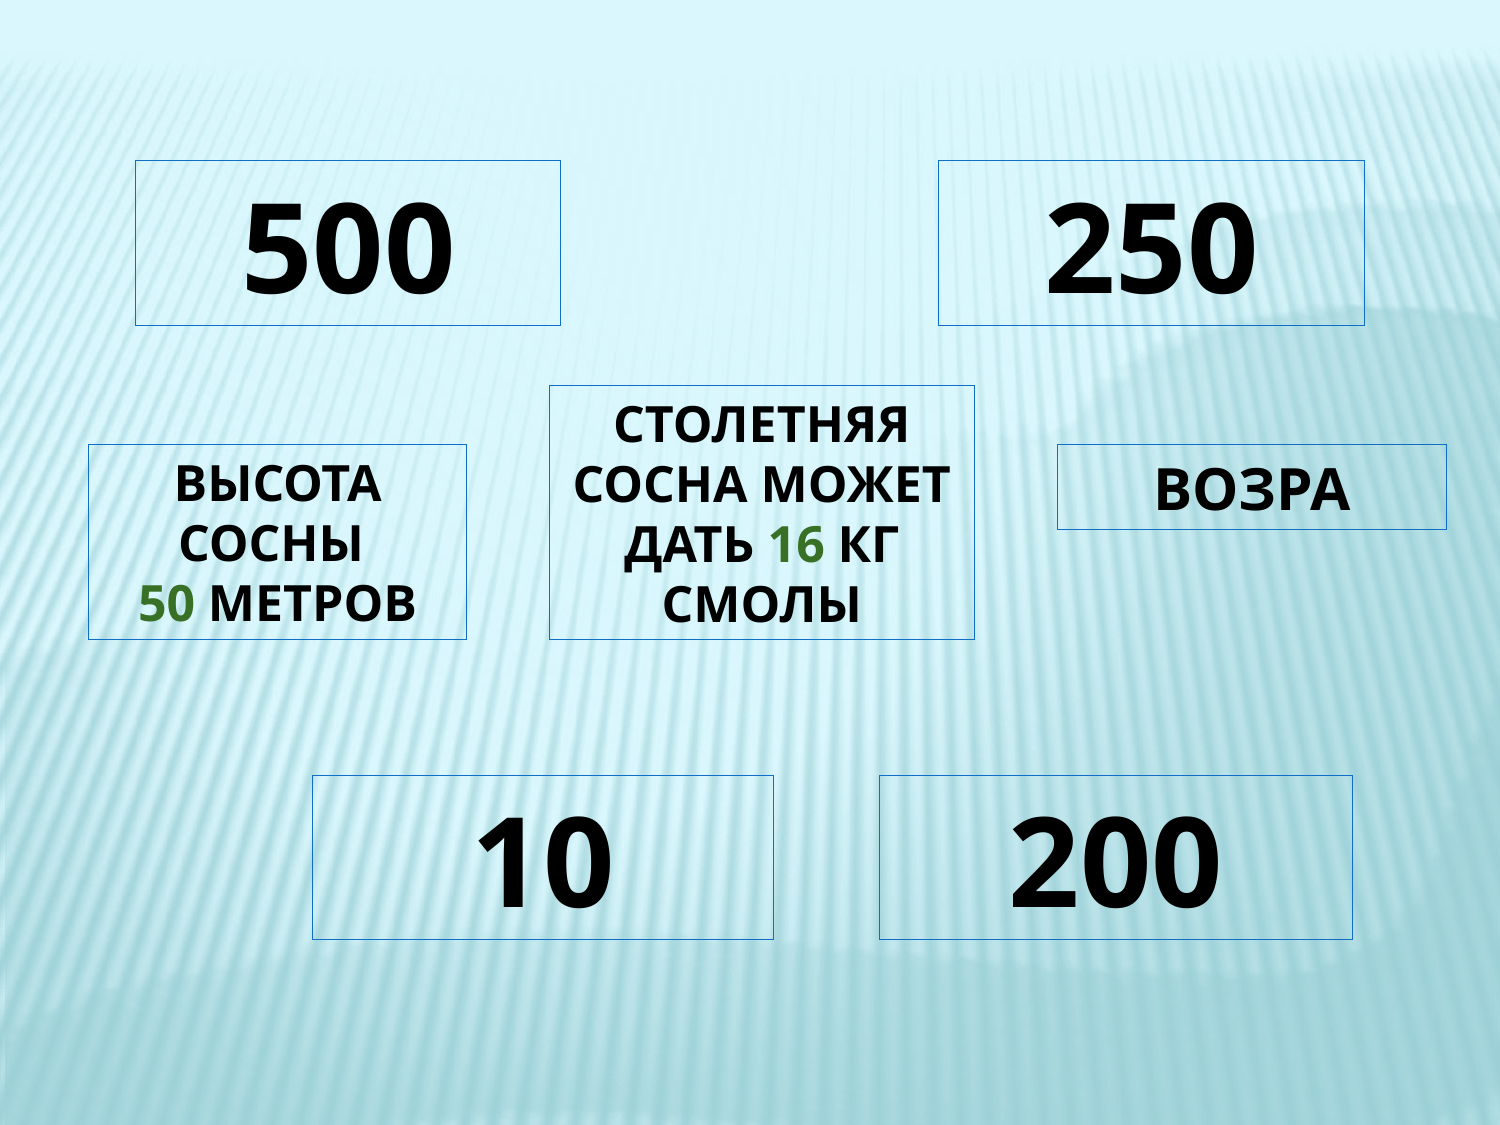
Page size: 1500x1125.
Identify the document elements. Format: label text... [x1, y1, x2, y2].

text_box ВОЗРА [1057, 444, 1447, 530]
text_box ВЫСОТА СОСНЫ 50 МЕТРОВ [88, 444, 467, 640]
text_box 10 [312, 775, 774, 940]
text_box 500 [135, 160, 561, 326]
text_box 200 [879, 775, 1353, 940]
text_box СТОЛЕТНЯЯ СОСНА МОЖЕТ ДАТЬ 16 КГ СМОЛЫ [549, 385, 975, 640]
text_box 250 [938, 160, 1365, 326]
